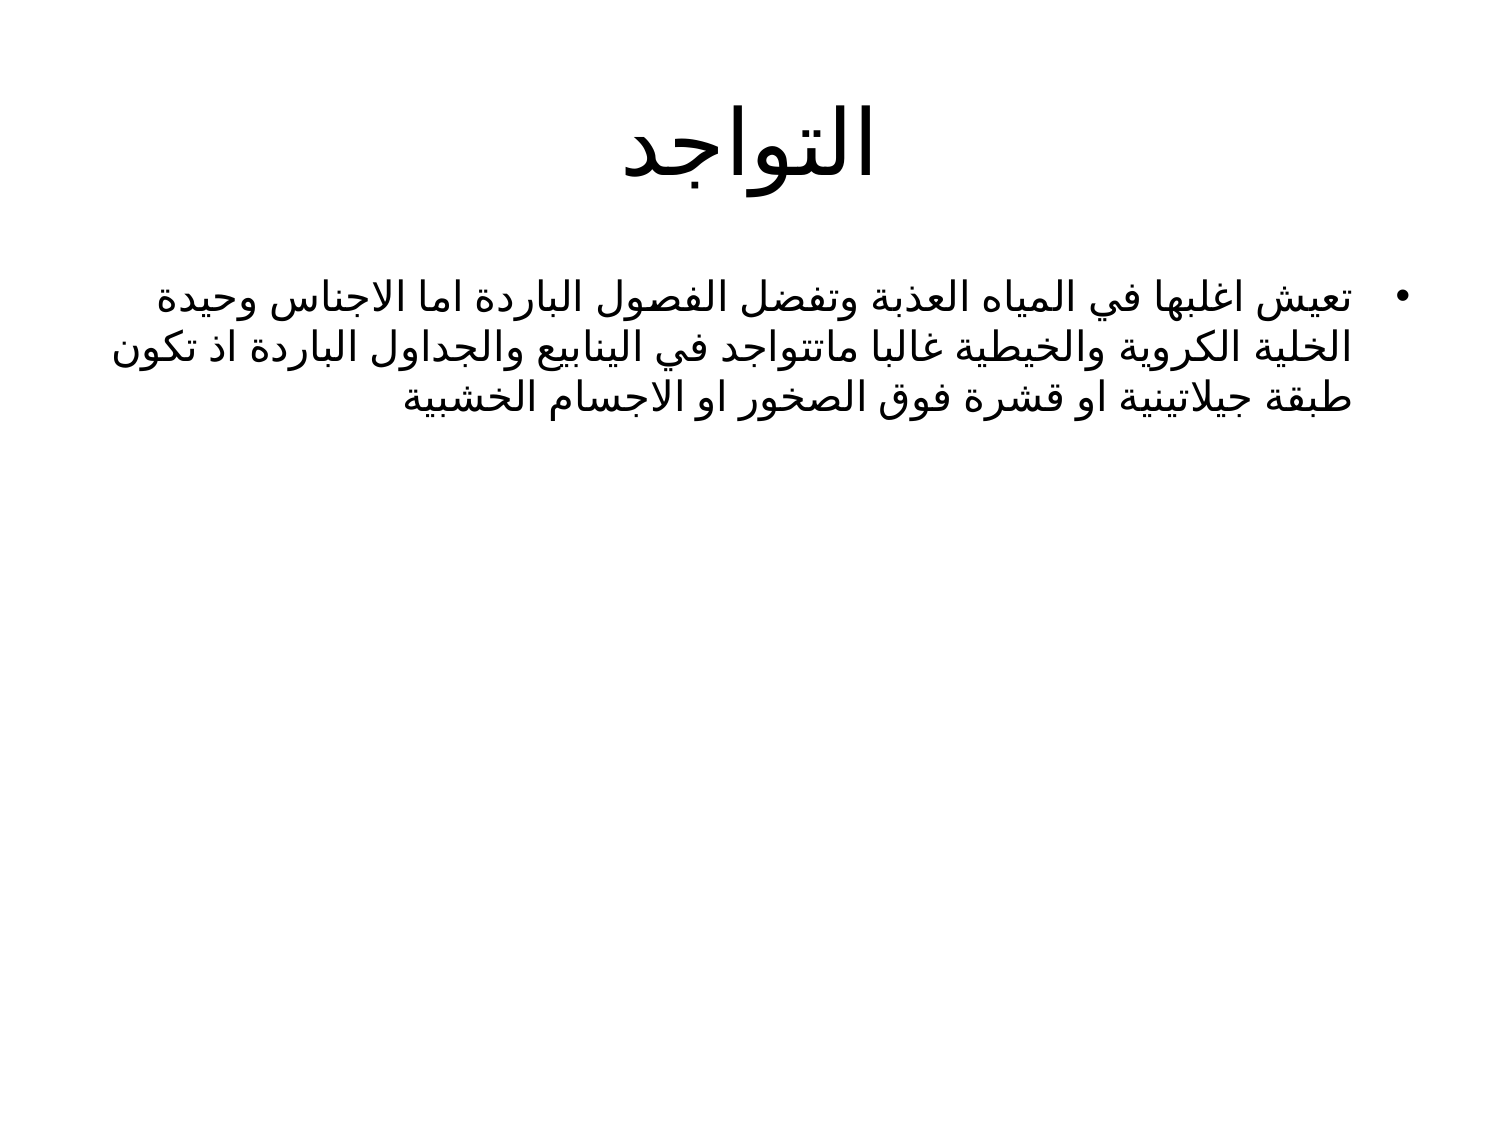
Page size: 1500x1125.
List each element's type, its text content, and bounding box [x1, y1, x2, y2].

title التواجد [75, 45, 1425, 233]
list تعيش اغلبها في المياه العذبة وتفضل الفصول الباردة اما الاجناس وحيدة الخلية الكروية والخيطية غالبا ماتتواجد في الينابيع والجداول الباردة اذ تكون طبقة جيلاتينية او قشرة فوق الصخور او الاجسام الخشبية [75, 262, 1425, 1005]
